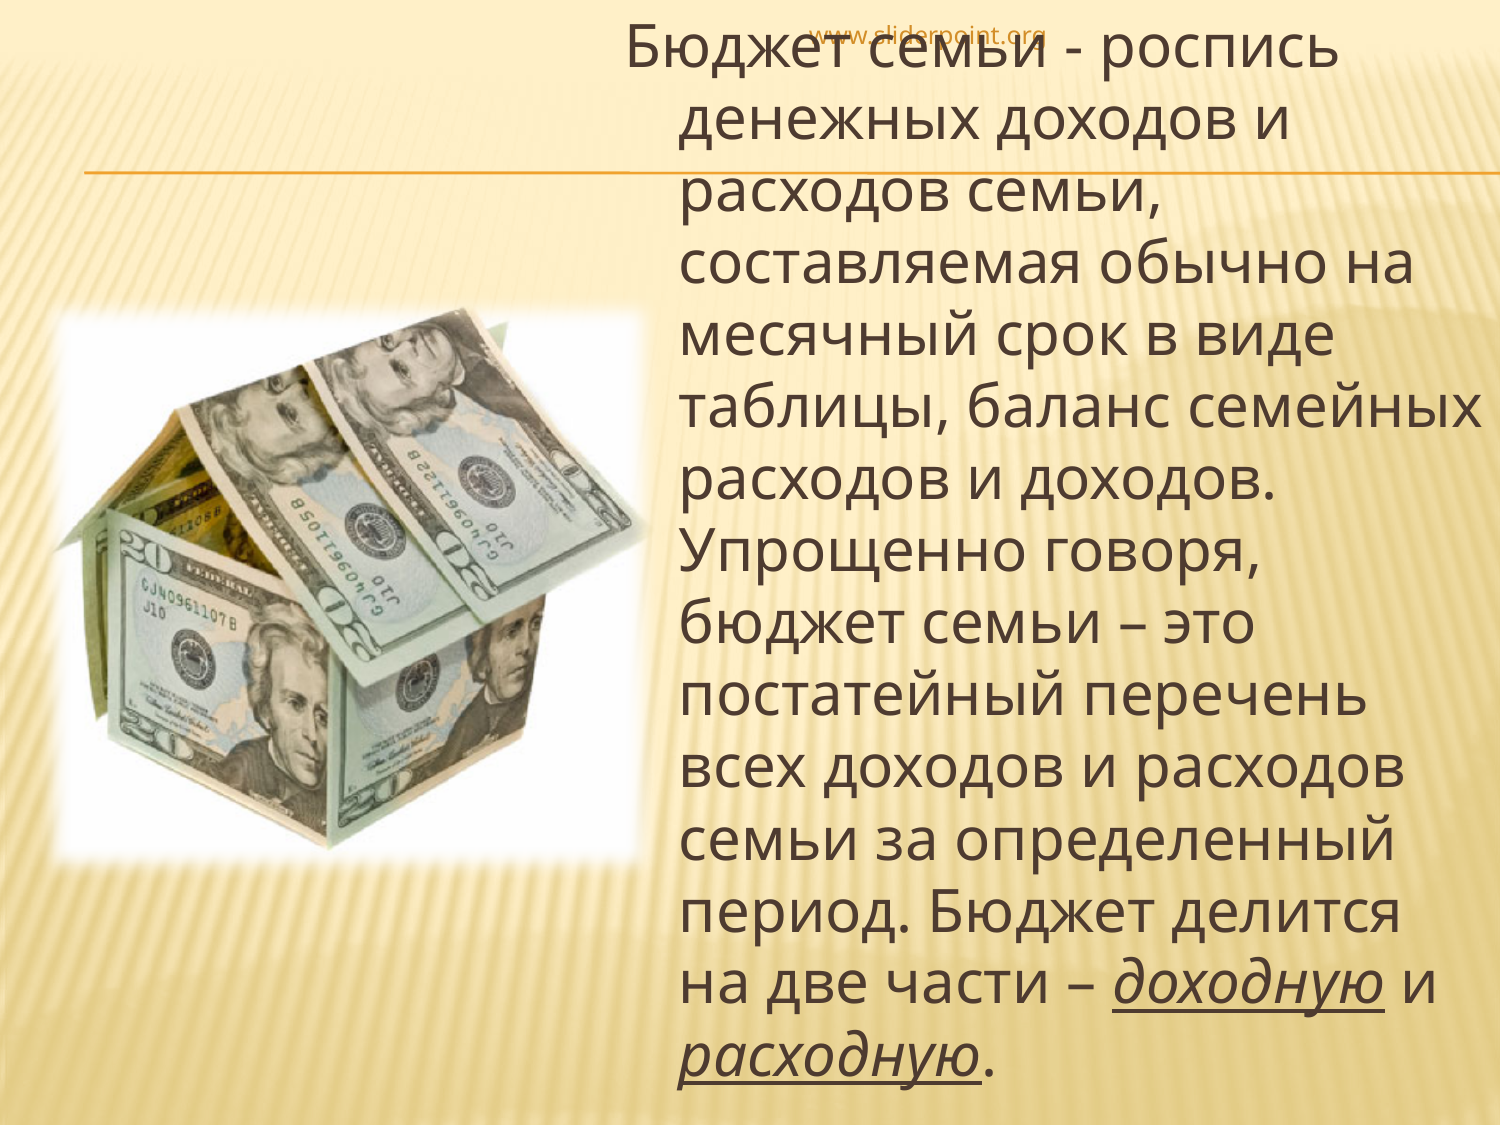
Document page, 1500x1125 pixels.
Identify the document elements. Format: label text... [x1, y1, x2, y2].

footer www.sliderpoint.org [587, 12, 1063, 60]
picture [34, 292, 661, 882]
list Бюджет семьи - роспись денежных доходов и расходов семьи, составляемая обычно на месячный срок в виде таблицы, баланс семейных расходов и доходов. Упрощенно говоря, бюджет семьи – это постатейный перечень всех доходов и расходов семьи за определенный период. Бюджет делится на две части – доходную и расходную. [609, 0, 1500, 1125]
